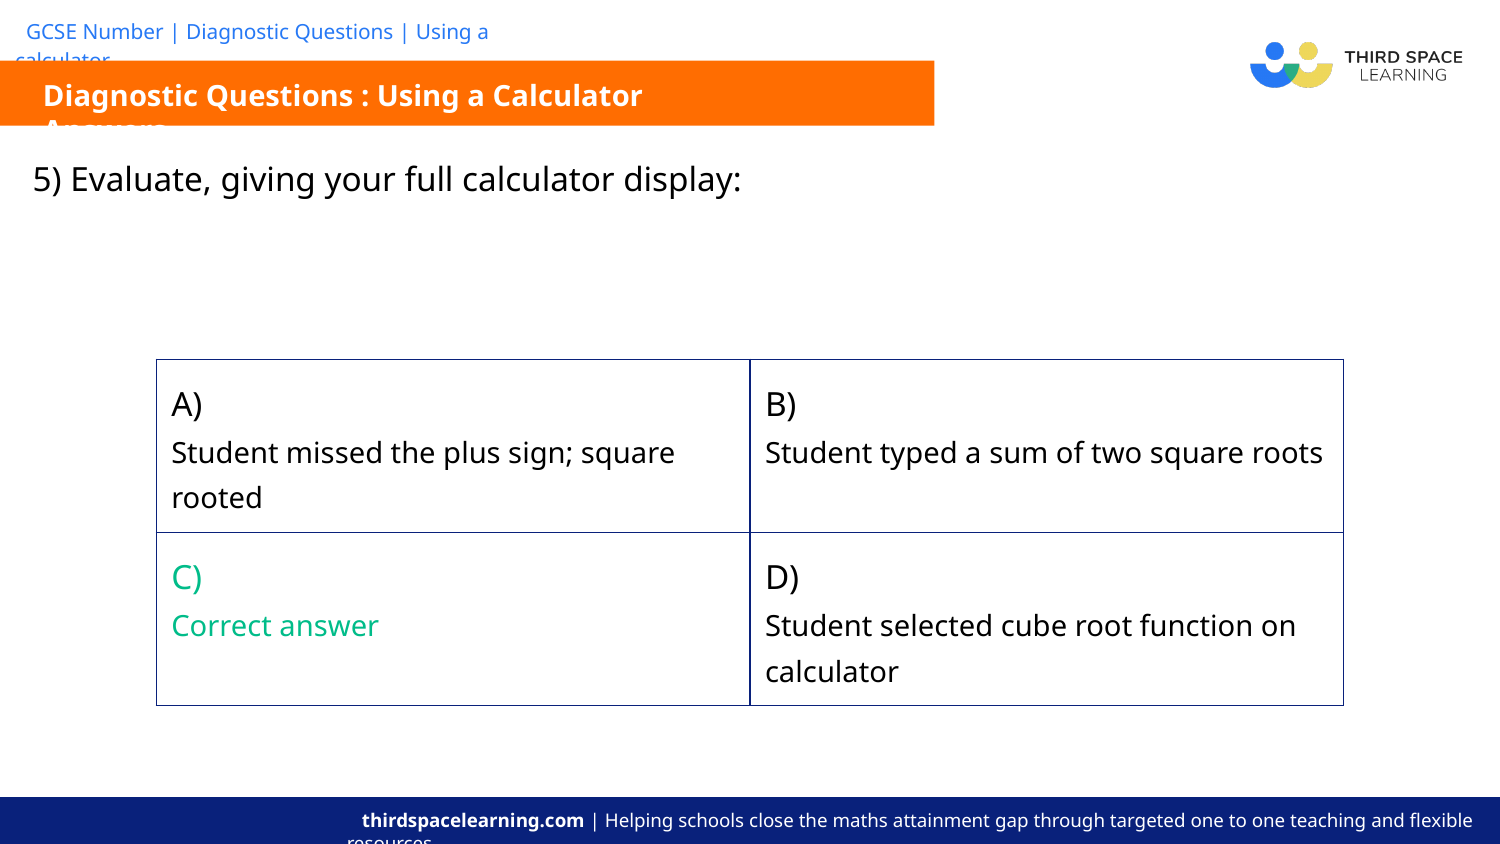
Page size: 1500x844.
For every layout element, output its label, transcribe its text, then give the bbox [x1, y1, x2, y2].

picture [1250, 33, 1465, 99]
text_box Diagnostic Questions : Using a Calculator Answers [27, 61, 778, 162]
